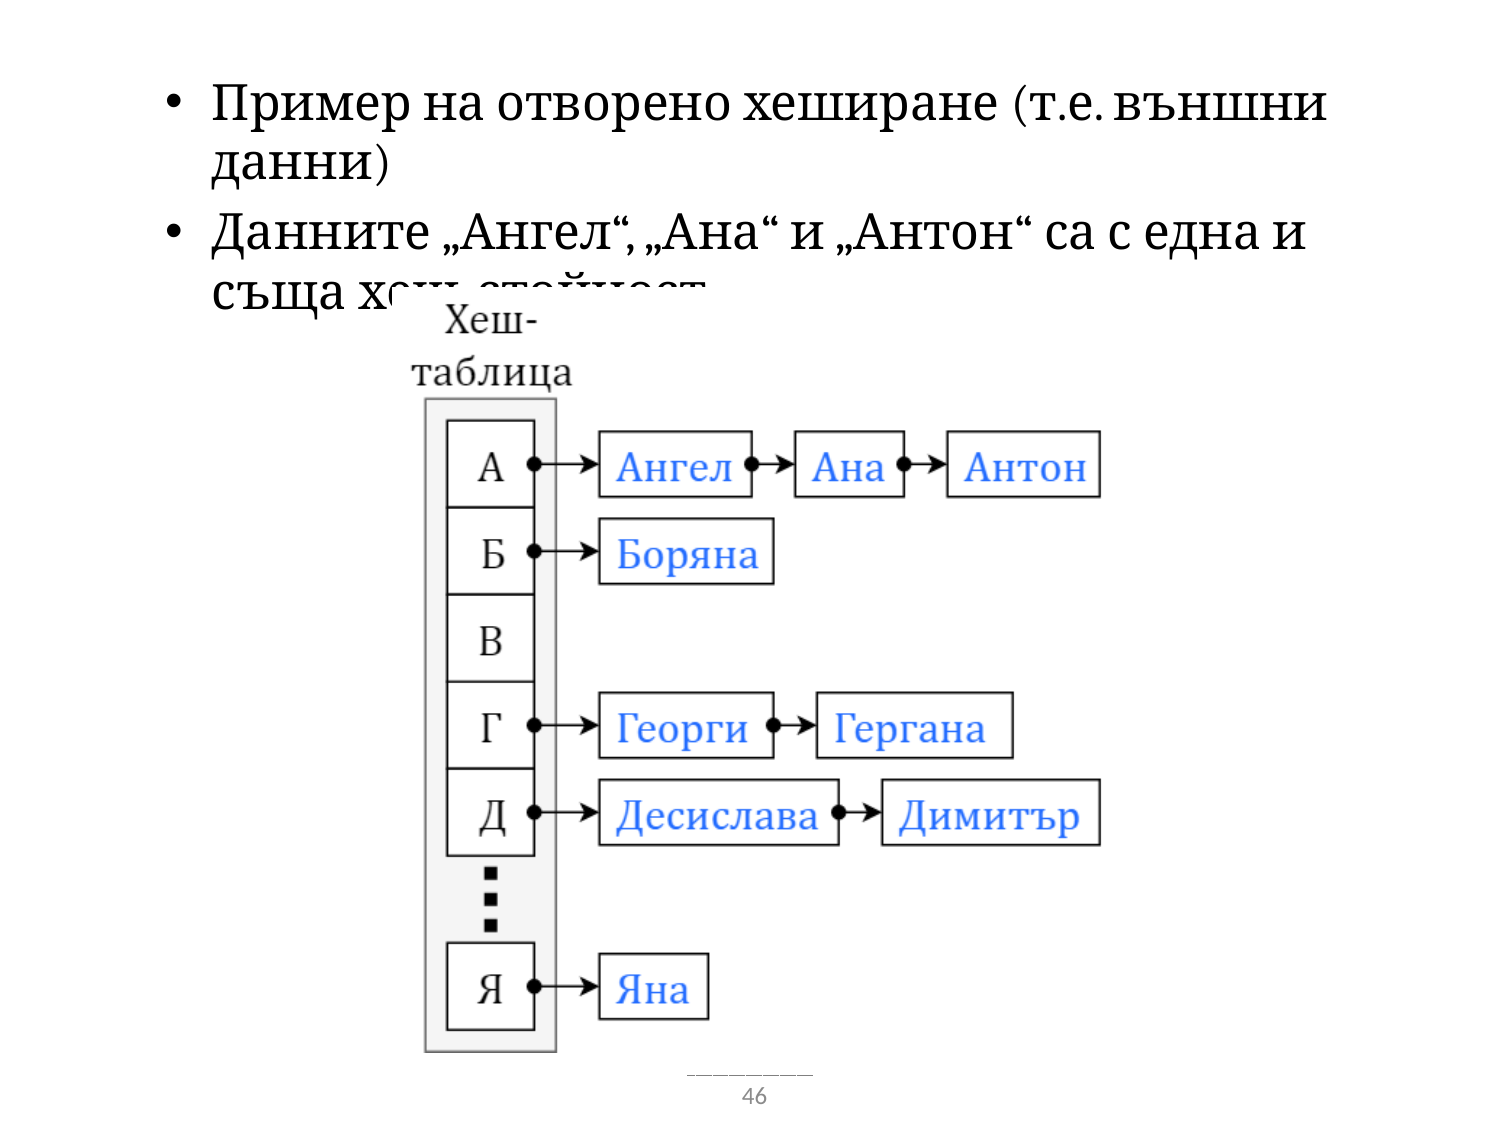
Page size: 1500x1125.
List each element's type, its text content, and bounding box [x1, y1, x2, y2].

list Пример на отворено хеширане (т.е. външни данни) Данните „Ангел“, „Ана“ и „Антон“ са с една и съща хеш-стойност [75, 62, 1450, 1063]
slide_number 46 [579, 1065, 930, 1125]
picture [391, 287, 1105, 1053]
